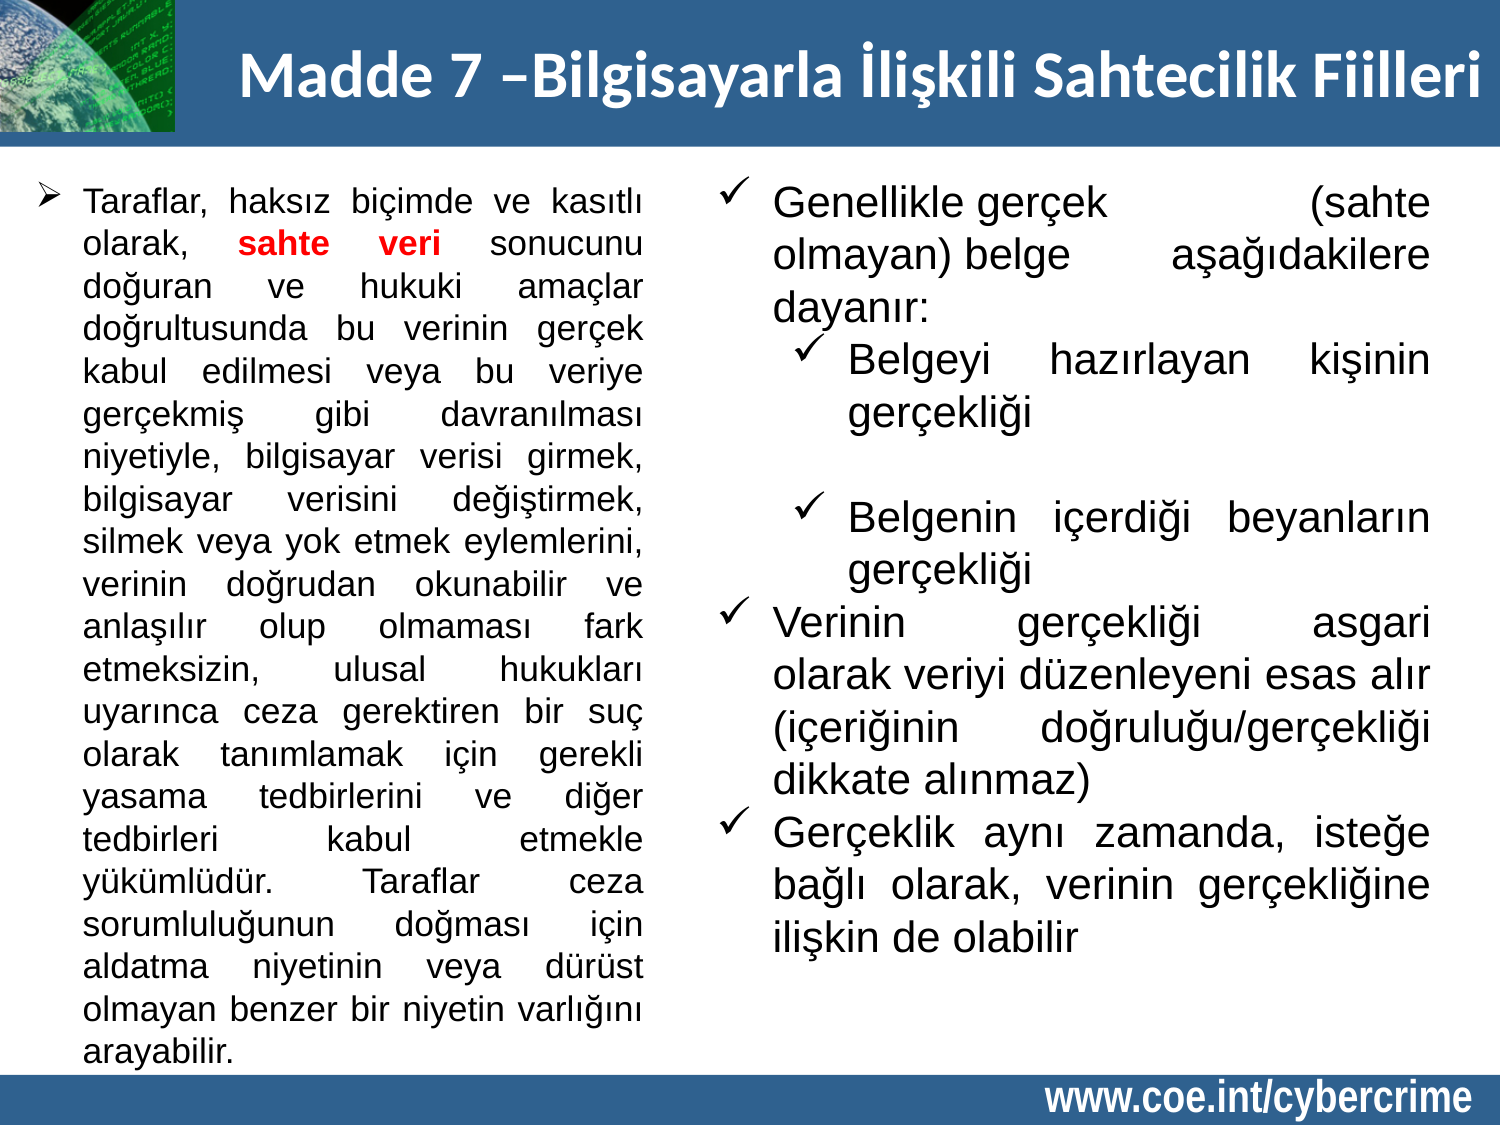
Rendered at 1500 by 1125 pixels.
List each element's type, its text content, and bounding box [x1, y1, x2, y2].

text_box Madde 7 –Bilgisayarla İlişkili Sahtecilik Fiilleri [0, 0, 1500, 149]
picture [0, 0, 175, 132]
text_box [0, 1073, 1030, 1125]
text_box Taraflar, haksız biçimde ve kasıtlı olarak, sahte veri sonucunu doğuran ve hukuki amaçlar doğrultusunda bu verinin gerçek kabul edilmesi veya bu veriye gerçekmiş gibi davranılması niyetiyle, bilgisayar verisi girmek, bilgisayar verisini değiştirmek, silmek veya yok etmek eylemlerini, verinin doğrudan okunabilir ve anlaşılır olup olmaması fark etmeksizin, ulusal hukukları uyarınca ceza gerektiren bir suç olarak tanımlamak için gerekli yasama tedbirlerini ve diğer tedbirleri kabul etmekle yükümlüdür. Taraflar ceza sorumluluğunun doğması için aldatma niyetinin veya dürüst olmayan benzer bir niyetin varlığını arayabilir. [20, 170, 659, 1121]
text_box www.coe.int/cybercrime [1030, 1059, 1500, 1125]
text_box Genellikle gerçek (sahte olmayan) belge aşağıdakilere dayanır: Belgeyi hazırlayan kişinin gerçekliği Belgenin içerdiği beyanların gerçekliği Verinin gerçekliği asgari olarak veriyi düzenleyeni esas alır (içeriğinin doğruluğu/gerçekliği dikkate alınmaz) Gerçeklik aynı zamanda, isteğe bağlı olarak, verinin gerçekliğine ilişkin de olabilir [701, 166, 1447, 969]
